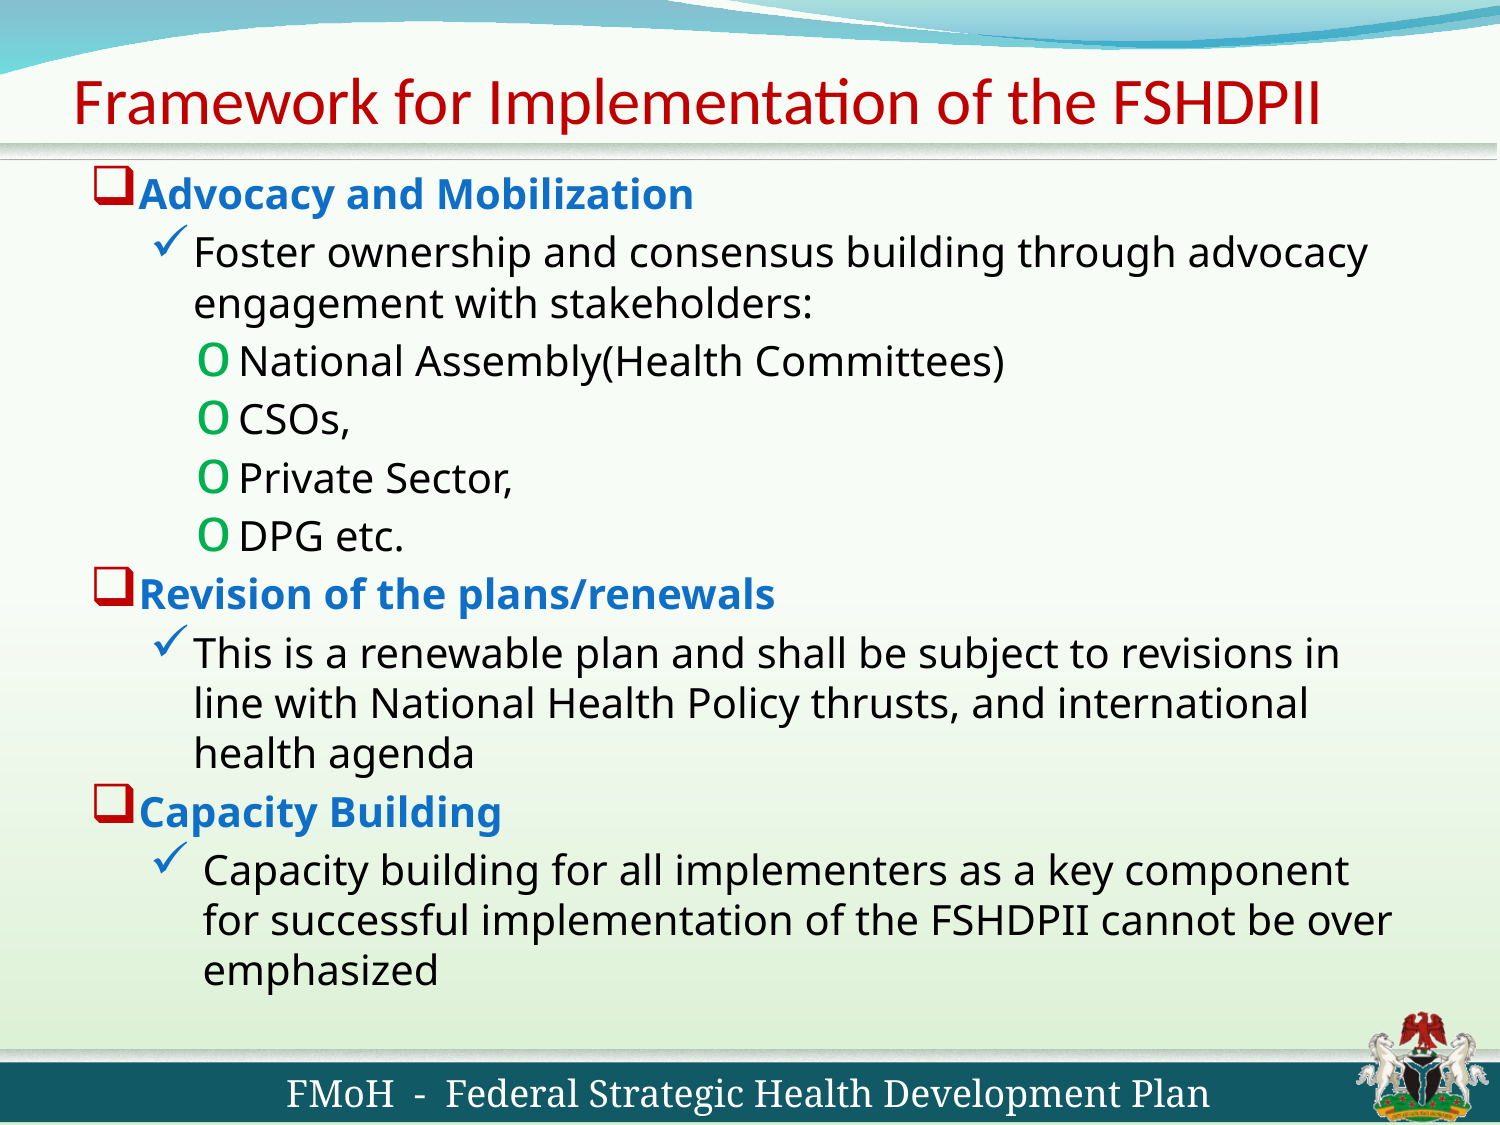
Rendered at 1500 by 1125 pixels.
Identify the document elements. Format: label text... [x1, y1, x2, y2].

picture [0, 1008, 1500, 1125]
list Advocacy and Mobilization Foster ownership and consensus building through advocacy engagement with stakeholders: National Assembly(Health Committees) CSOs, Private Sector, DPG etc. Revision of the plans/renewals This is a renewable plan and shall be subject to revisions in line with National Health Policy thrusts, and international health agenda Capacity Building Capacity building for all implementers as a key component for successful implementation of the FSHDPII cannot be over emphasized [75, 160, 1425, 1038]
title Framework for Implementation of the FSHDPII [73, 21, 1424, 138]
picture [0, 143, 1497, 161]
